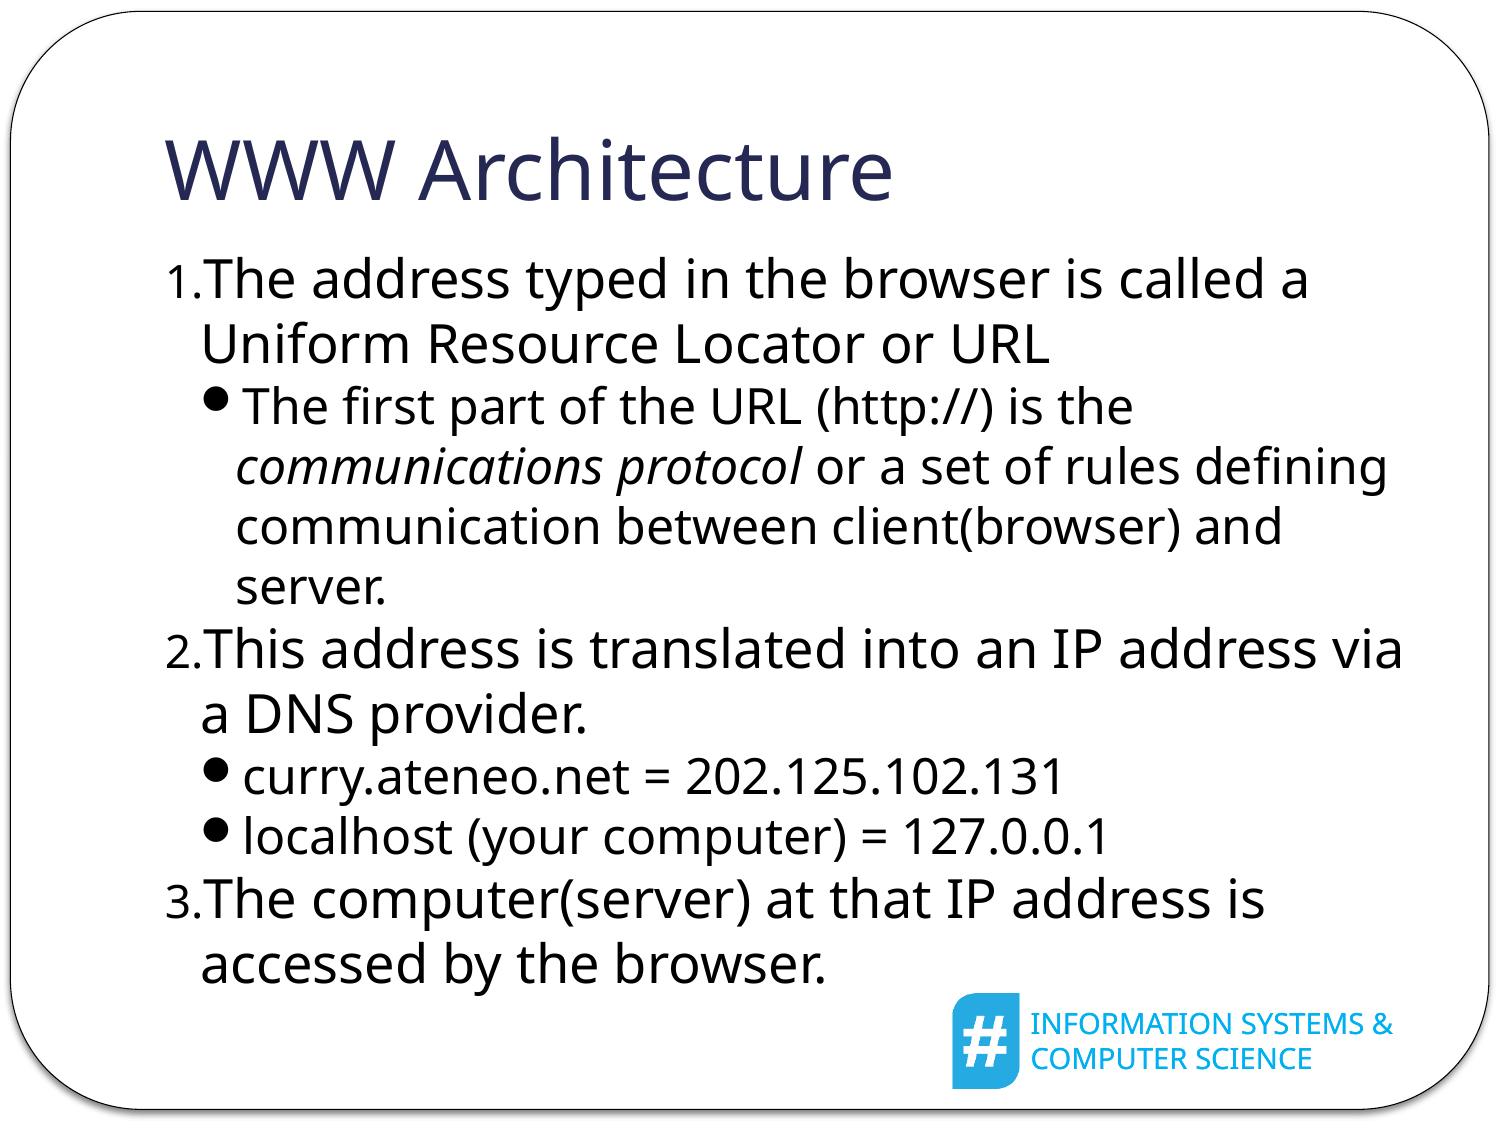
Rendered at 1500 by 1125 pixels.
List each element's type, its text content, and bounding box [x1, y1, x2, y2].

picture [950, 990, 1022, 1090]
text_box WWW Architecture [150, 45, 1425, 233]
text_box The address typed in the browser is called a Uniform Resource Locator or URL The first part of the URL (http://) is the communications protocol or a set of rules defining communication between client(browser) and server. This address is translated into an IP address via a DNS provider. curry.ateneo.net = 202.125.102.131 localhost (your computer) = 127.0.0.1 The computer(server) at that IP address is accessed by the browser. [150, 237, 1425, 988]
